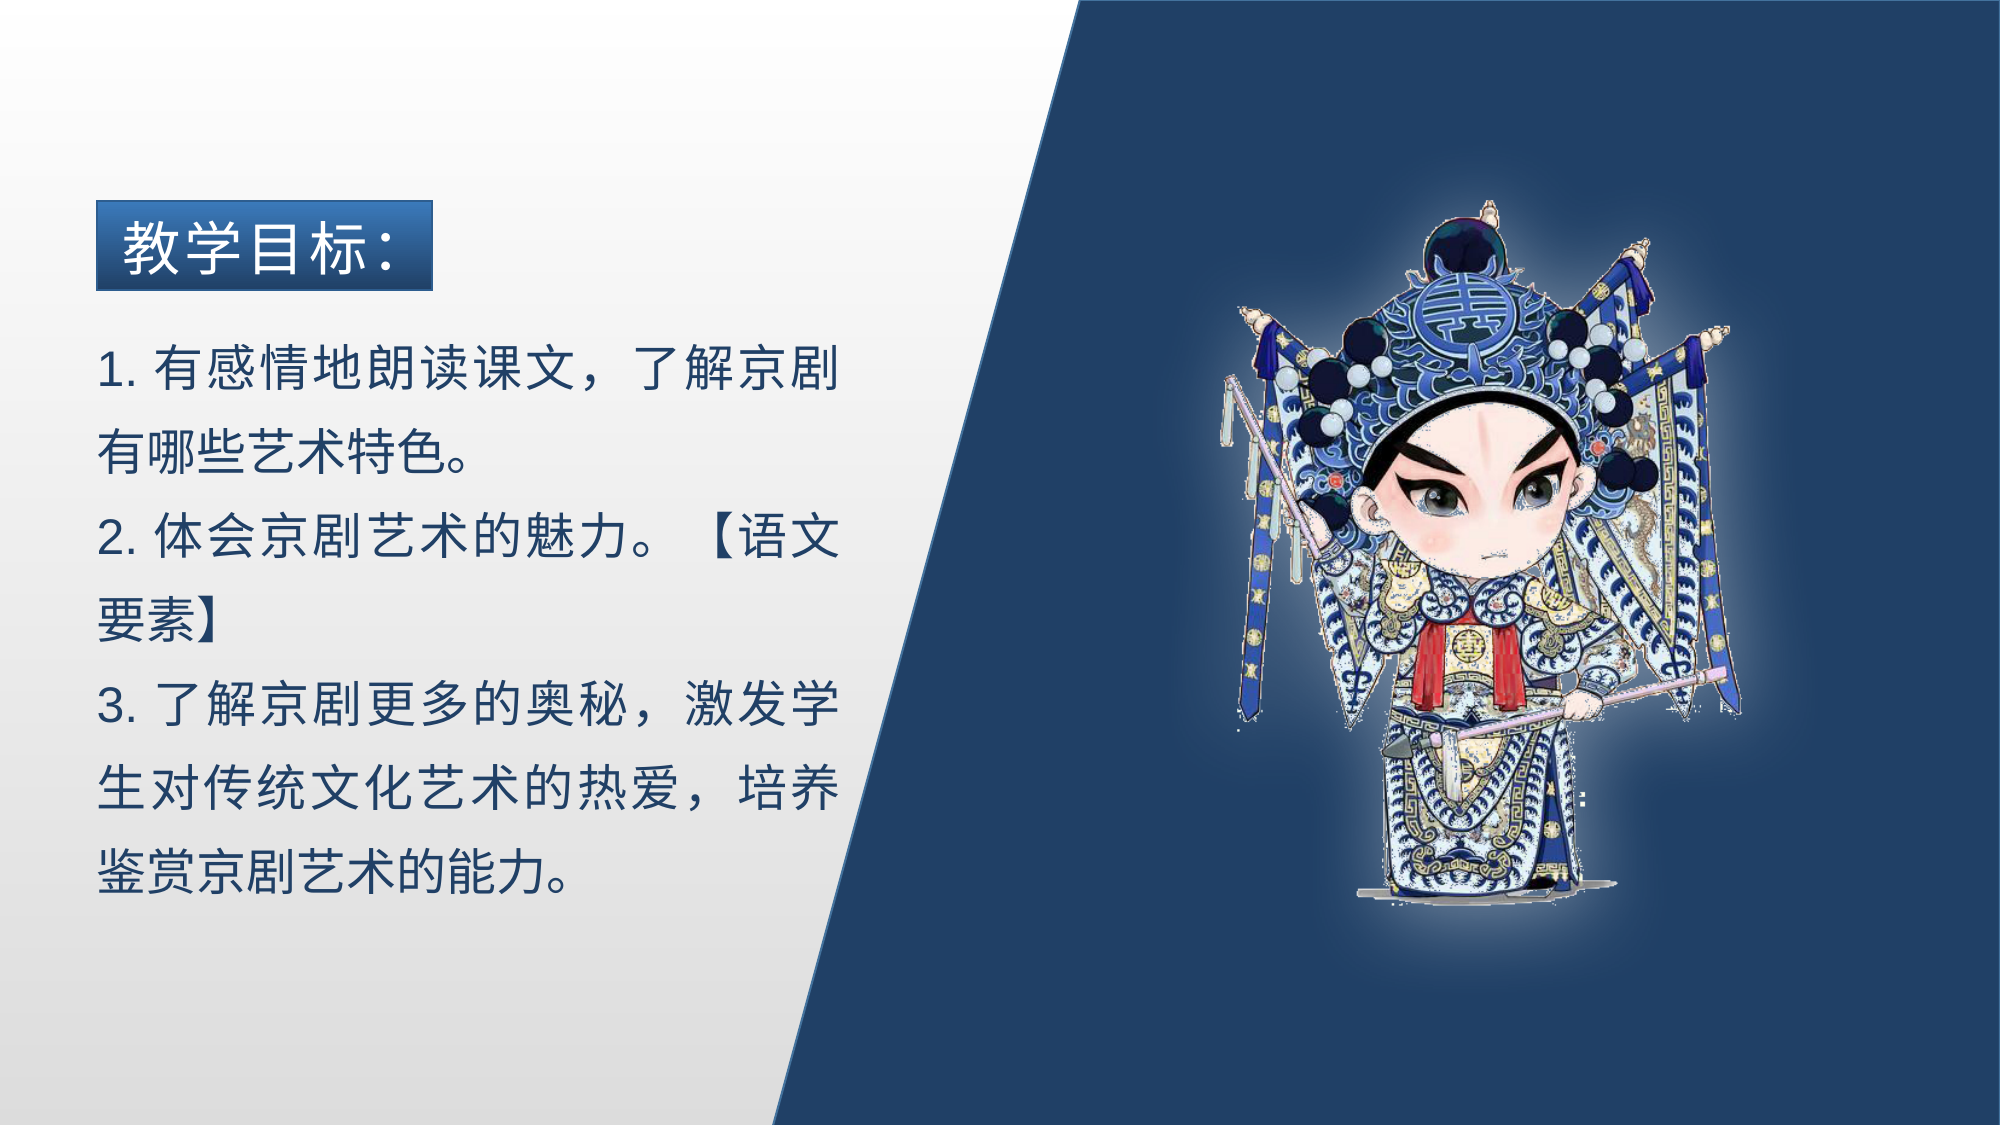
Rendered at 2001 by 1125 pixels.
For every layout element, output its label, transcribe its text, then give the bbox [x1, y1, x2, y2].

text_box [96, 200, 484, 291]
picture [1181, 152, 1771, 925]
text_box 1.有感情地朗读课文，了解京剧有哪些艺术特色。 2.体会京剧艺术的魅力。【语文要素】 3.了解京剧更多的奥秘，激发学生对传统文化艺术的热爱，培养鉴赏京剧艺术的能力。 [81, 304, 856, 908]
text_box 马鞭 [1159, 130, 1803, 961]
text_box [772, 0, 2000, 1125]
text_box 风刮不进，雨水透不过。形容封闭或包围得十分紧密。 [1132, 103, 1830, 988]
